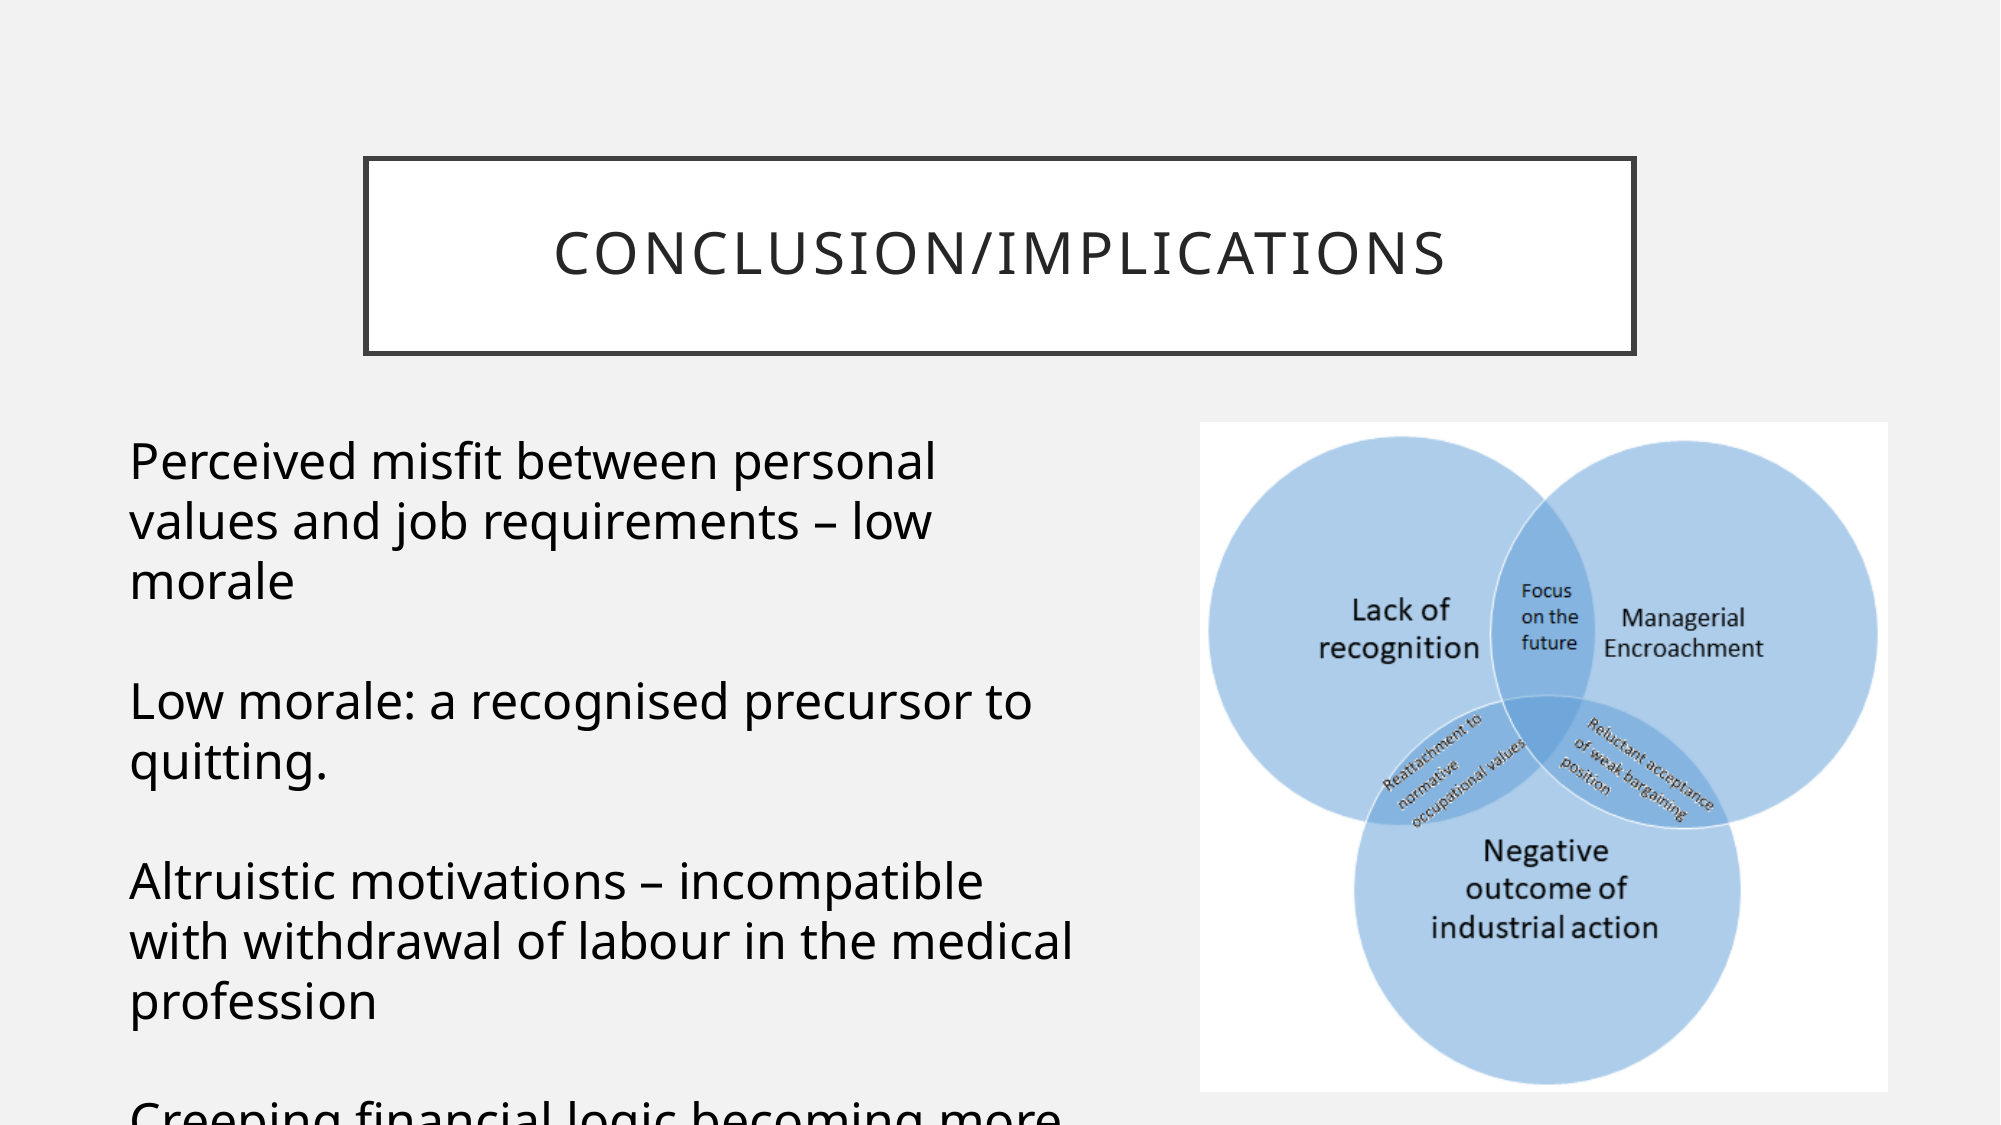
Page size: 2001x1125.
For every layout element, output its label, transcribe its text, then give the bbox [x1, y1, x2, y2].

title Conclusion/implications [363, 156, 1637, 356]
picture [1199, 422, 1888, 1092]
text_box Perceived misfit between personal values and job requirements – low morale Low morale: a recognised precursor to quitting. Altruistic motivations – incompatible with withdrawal of labour in the medical profession Creeping financial logic becoming more and more apparent (Nurses, Consultants) ! [115, 422, 1113, 1125]
